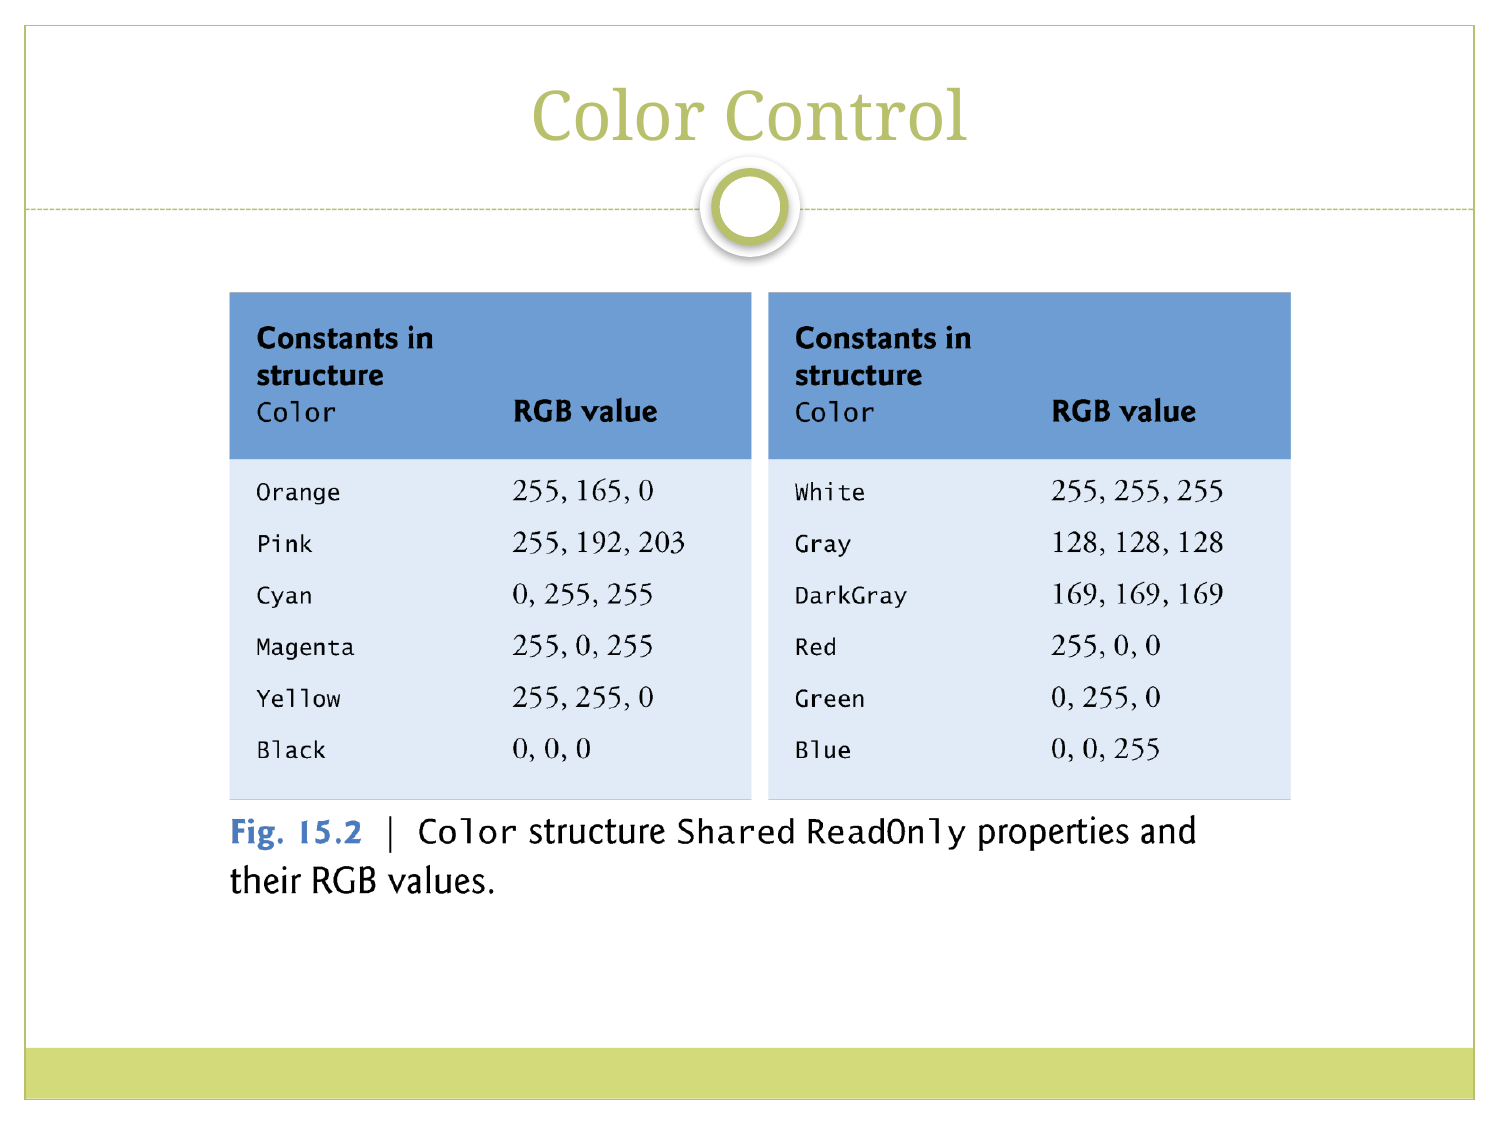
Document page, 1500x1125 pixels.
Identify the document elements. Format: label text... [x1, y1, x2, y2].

picture [188, 266, 1329, 941]
title Color Control [49, 37, 1450, 162]
